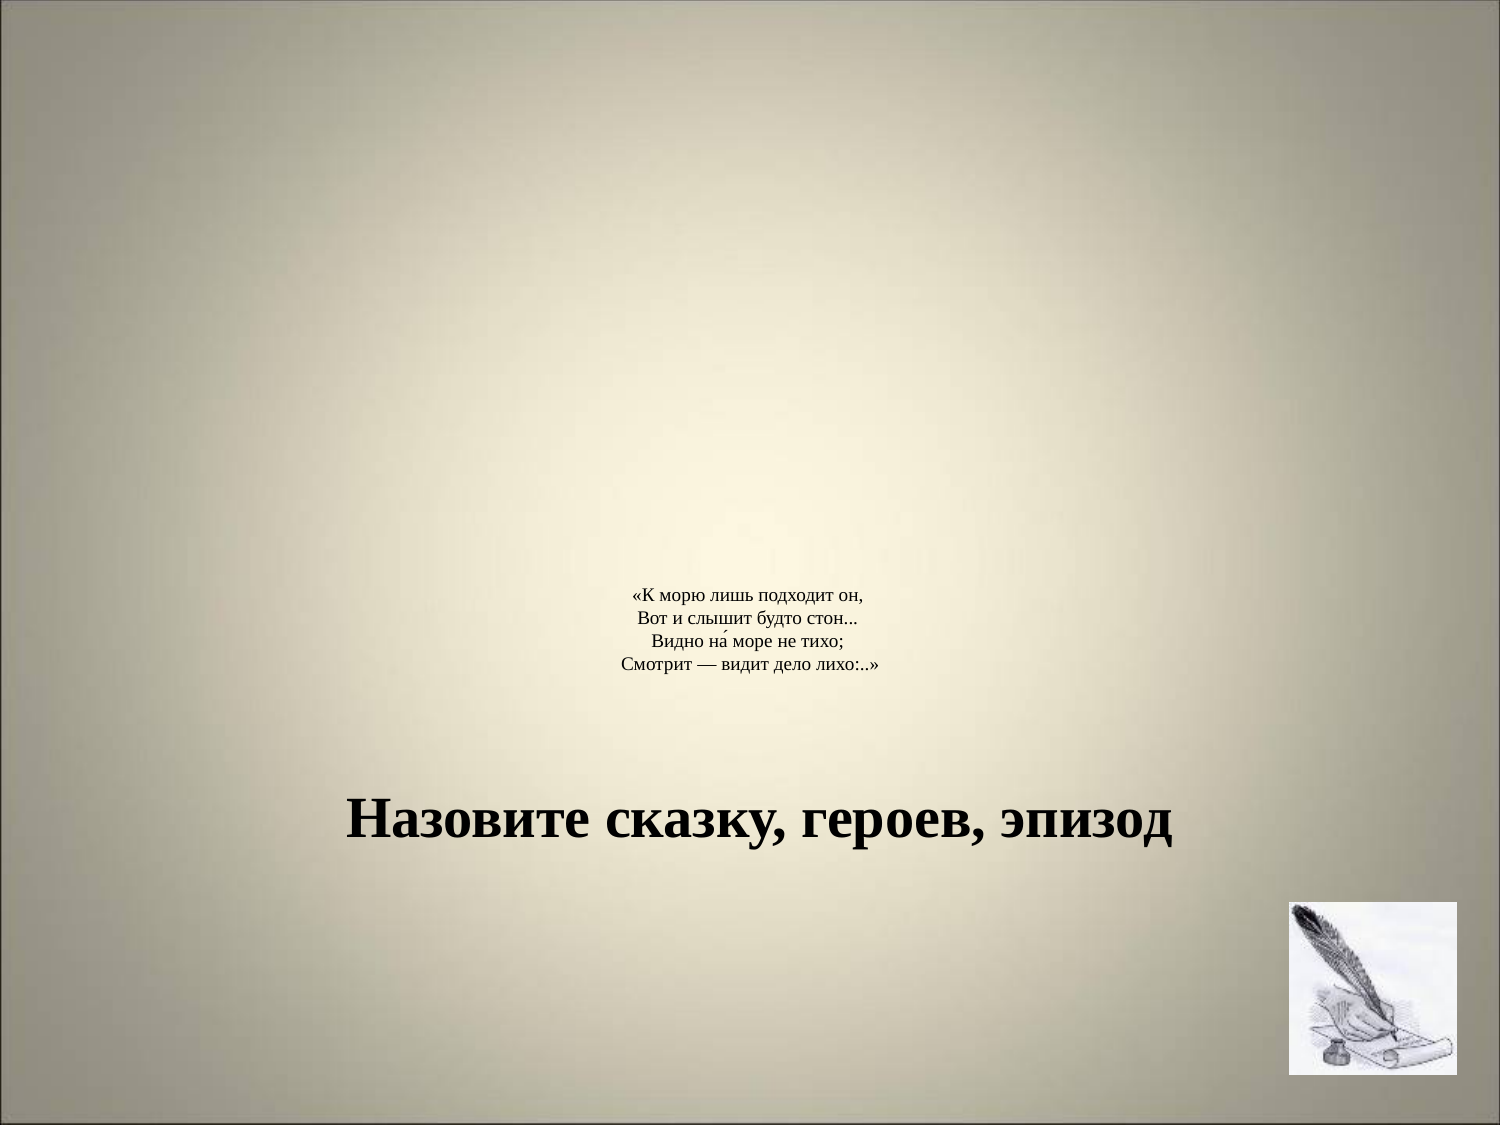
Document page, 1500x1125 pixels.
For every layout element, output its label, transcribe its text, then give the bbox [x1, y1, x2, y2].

text_box Назовите сказку, героев, эпизод [93, 667, 1426, 891]
picture [0, 0, 1500, 1125]
title «К морю лишь подходит он, Вот и слышит будто стон... Видно на́ море не тихо; Смотрит — видит дело лихо:..» [74, 573, 1426, 821]
